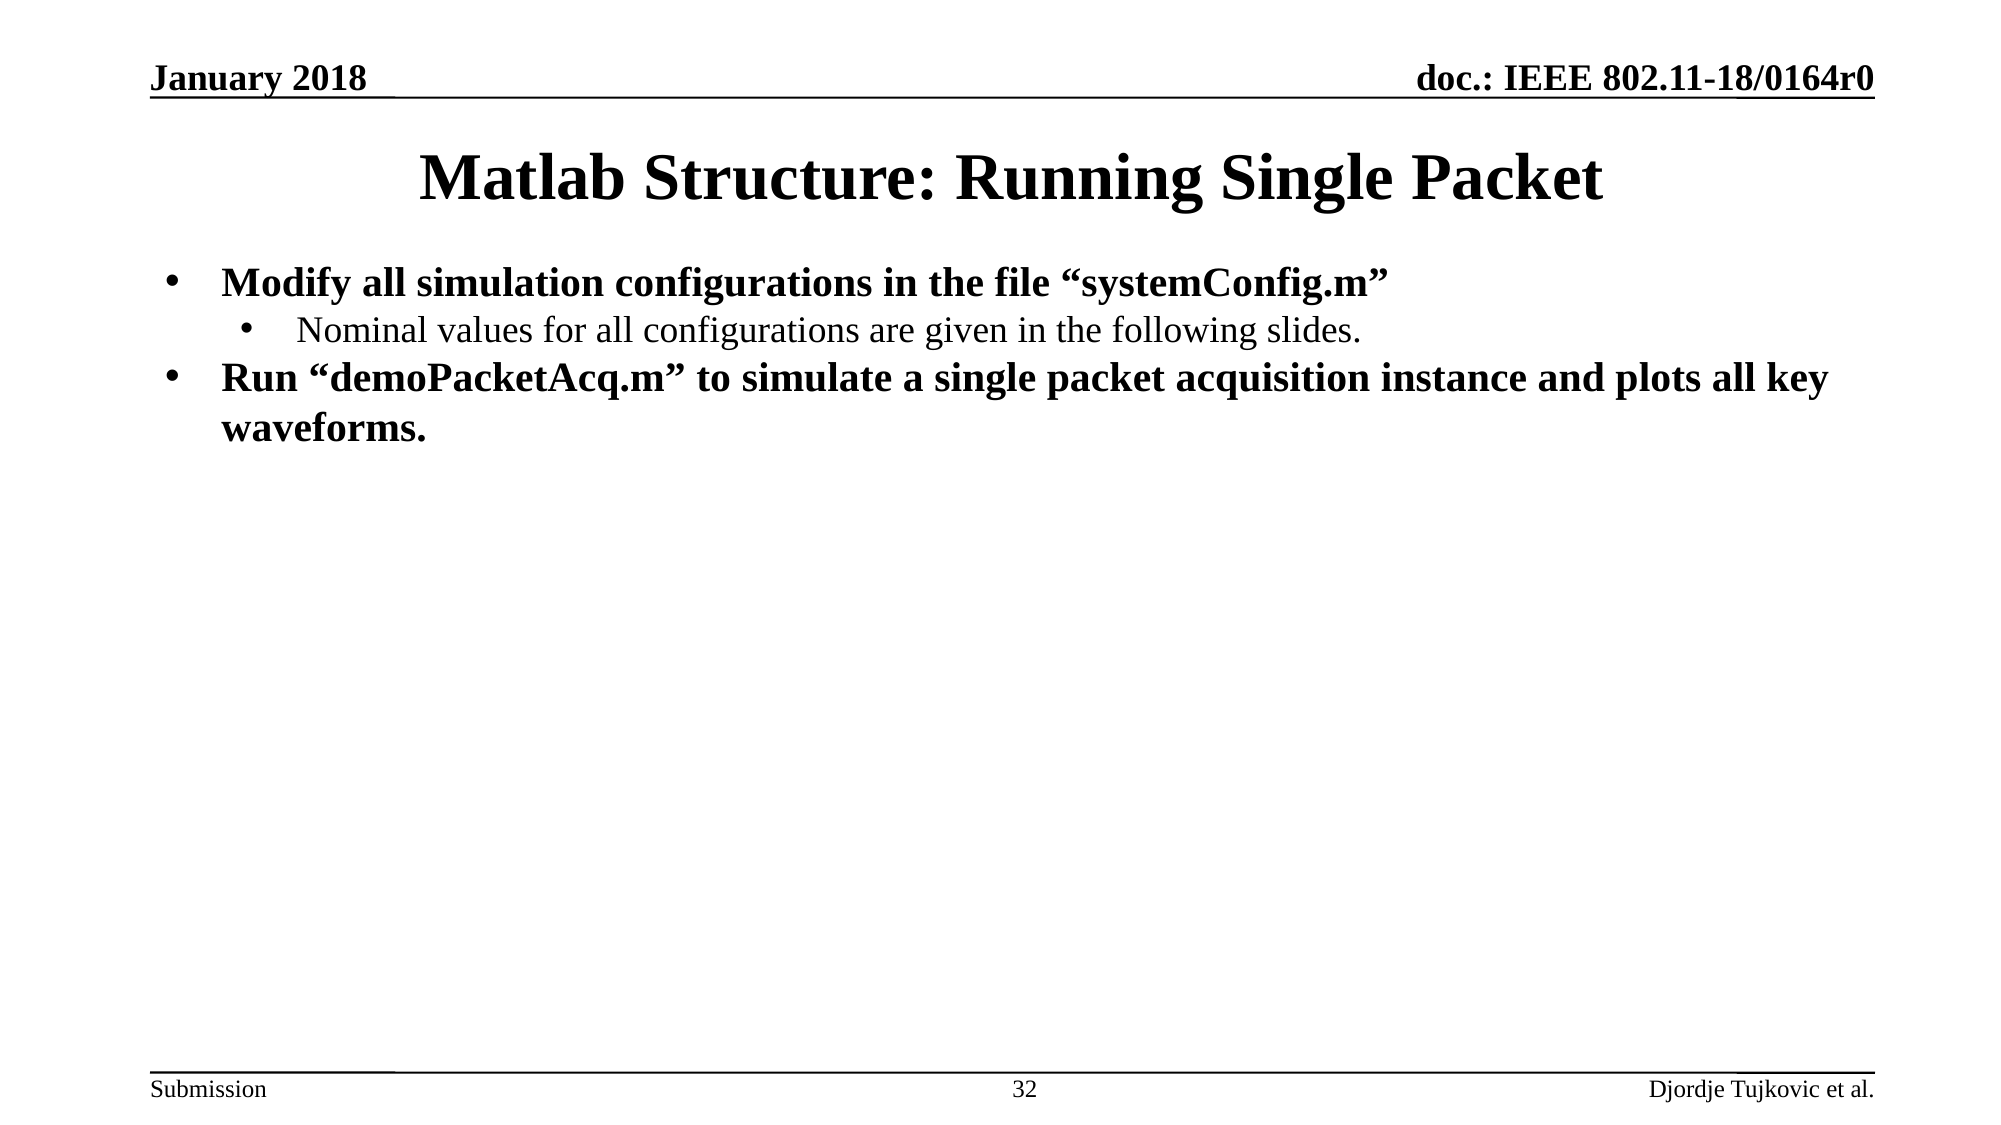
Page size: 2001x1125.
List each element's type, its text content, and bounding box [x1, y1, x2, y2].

title Matlab Structure: Running Single Packet [149, 97, 1876, 248]
footer Djordje Tujkovic et al. [1169, 1072, 1876, 1111]
slide_number 32 [936, 1072, 1113, 1111]
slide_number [149, 59, 750, 98]
list Modify all simulation configurations in the file “systemConfig.m” Nominal values for all configurations are given in the following slides. Run “demoPacketAcq.m” to simulate a single packet acquisition instance and plots all key waveforms. [149, 248, 1876, 1073]
